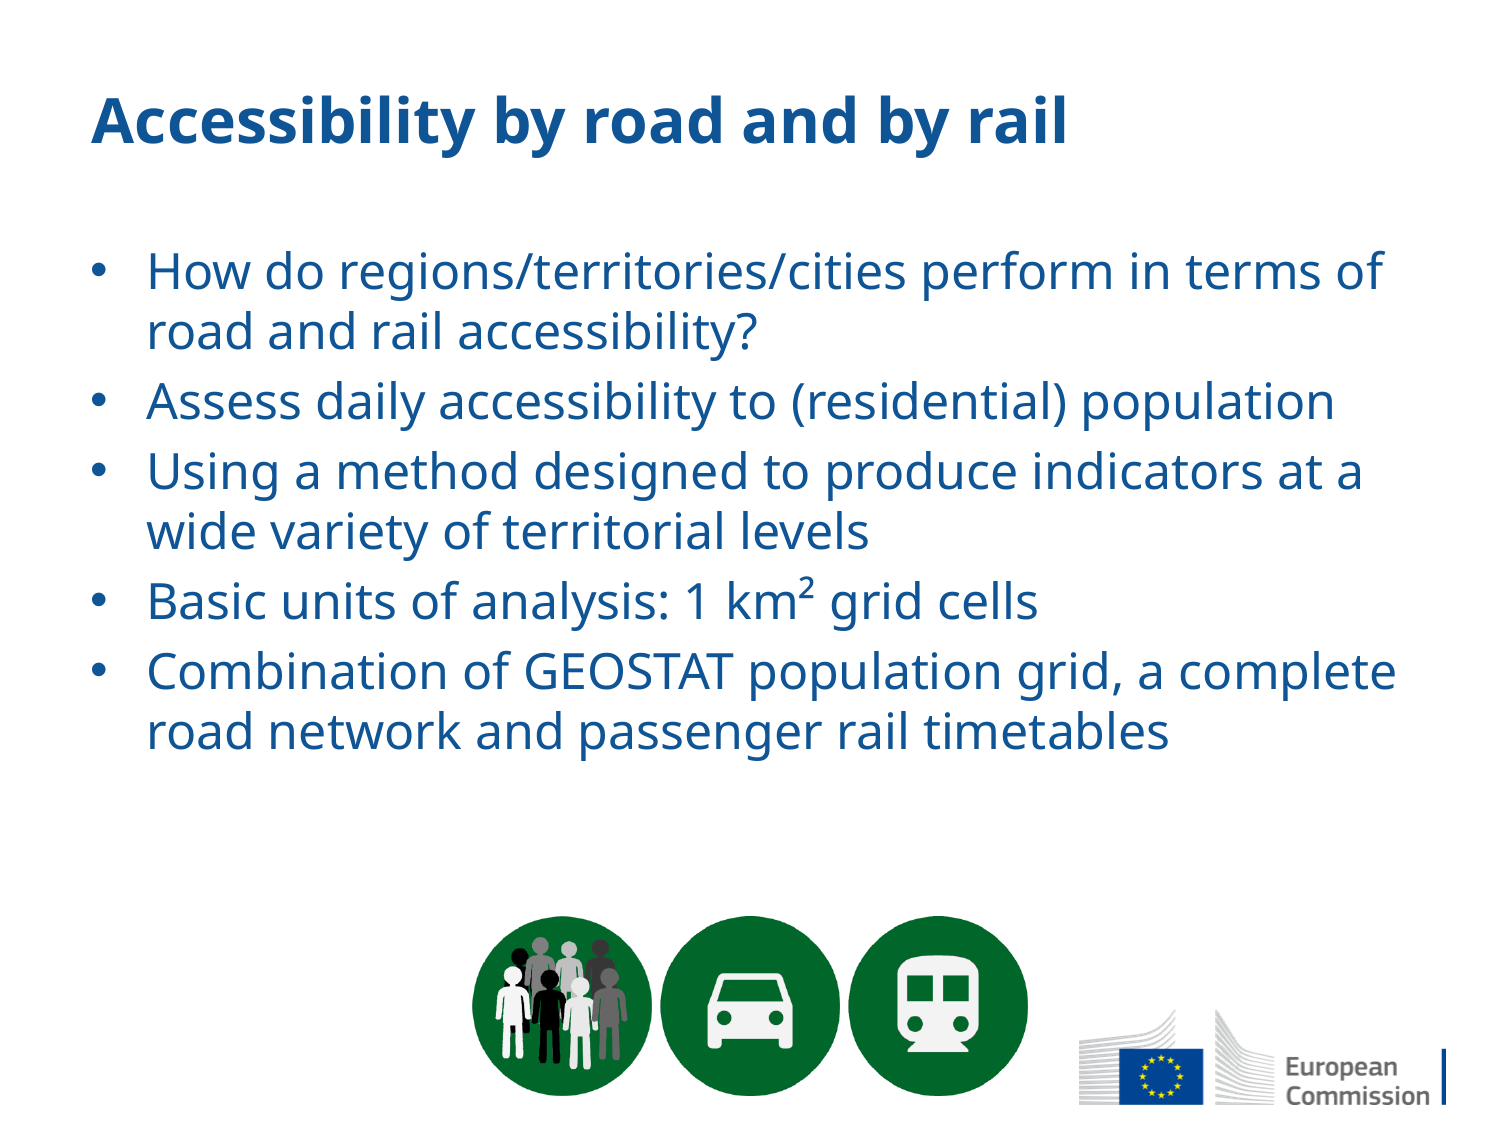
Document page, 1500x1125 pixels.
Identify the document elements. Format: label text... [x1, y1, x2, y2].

list How do regions/territories/cities perform in terms of road and rail accessibility? Assess daily accessibility to (residential) population Using a method designed to produce indicators at a wide variety of territorial levels Basic units of analysis: 1 km² grid cells Combination of GEOSTAT population grid, a complete road network and passenger rail timetables [75, 231, 1425, 988]
title Accessibility by road and by rail [76, 41, 1427, 195]
picture [1078, 1008, 1447, 1106]
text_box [472, 916, 1028, 1096]
